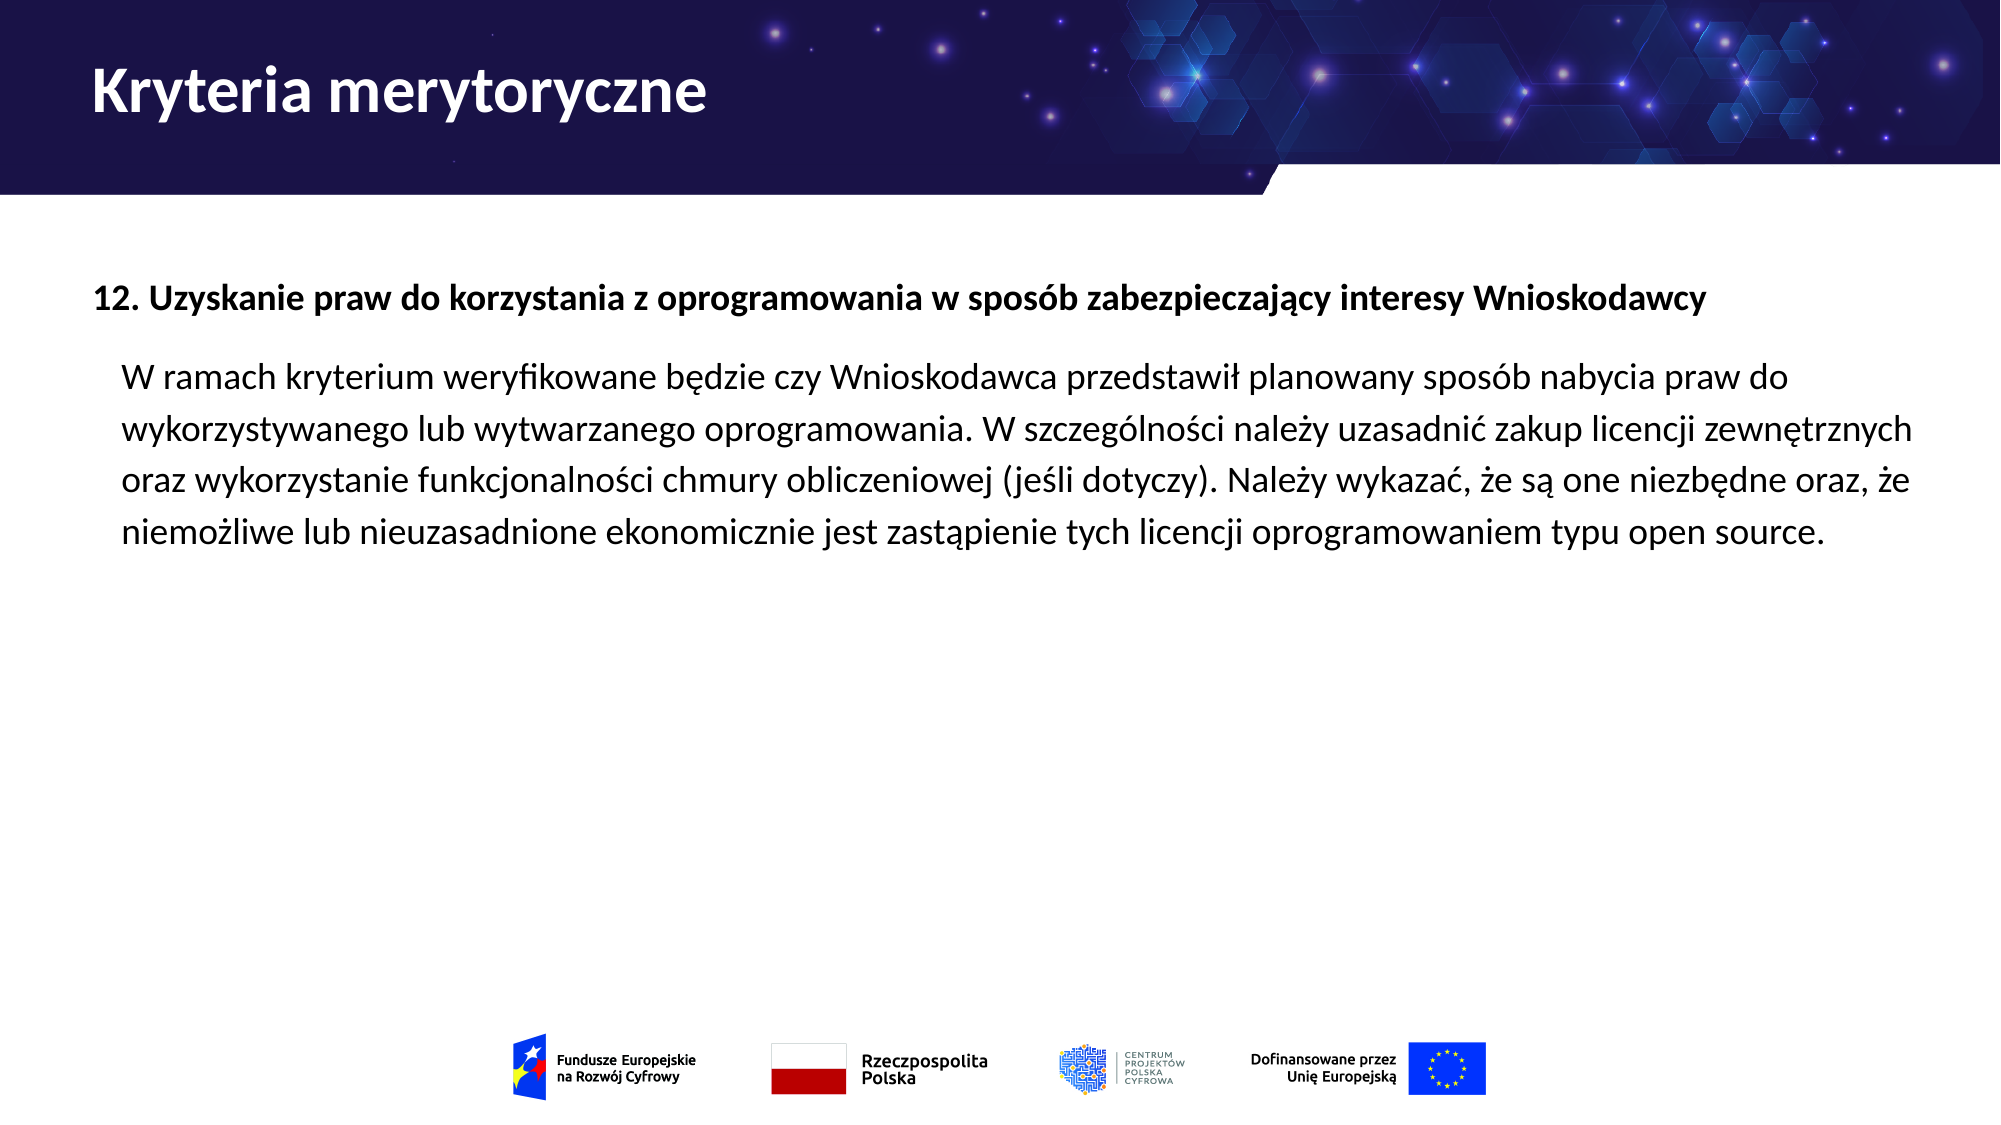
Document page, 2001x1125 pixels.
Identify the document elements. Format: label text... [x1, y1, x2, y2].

picture [0, 0, 2000, 195]
picture [491, 1011, 1509, 1122]
list 12. Uzyskanie praw do korzystania z oprogramowania w sposób zabezpieczający interesy Wnioskodawcy W ramach kryterium weryfikowane będzie czy Wnioskodawca przedstawił planowany sposób nabycia praw do wykorzystywanego lub wytwarzanego oprogramowania. W szczególności należy uzasadnić zakup licencji zewnętrznych oraz wykorzystanie funkcjonalności chmury obliczeniowej (jeśli dotyczy). Należy wykazać, że są one niezbędne oraz, że niemożliwe lub nieuzasadnione ekonomicznie jest zastąpienie tych licencji oprogramowaniem typu open source. [77, 259, 1956, 984]
title Kryteria merytoryczne [77, 46, 1863, 136]
